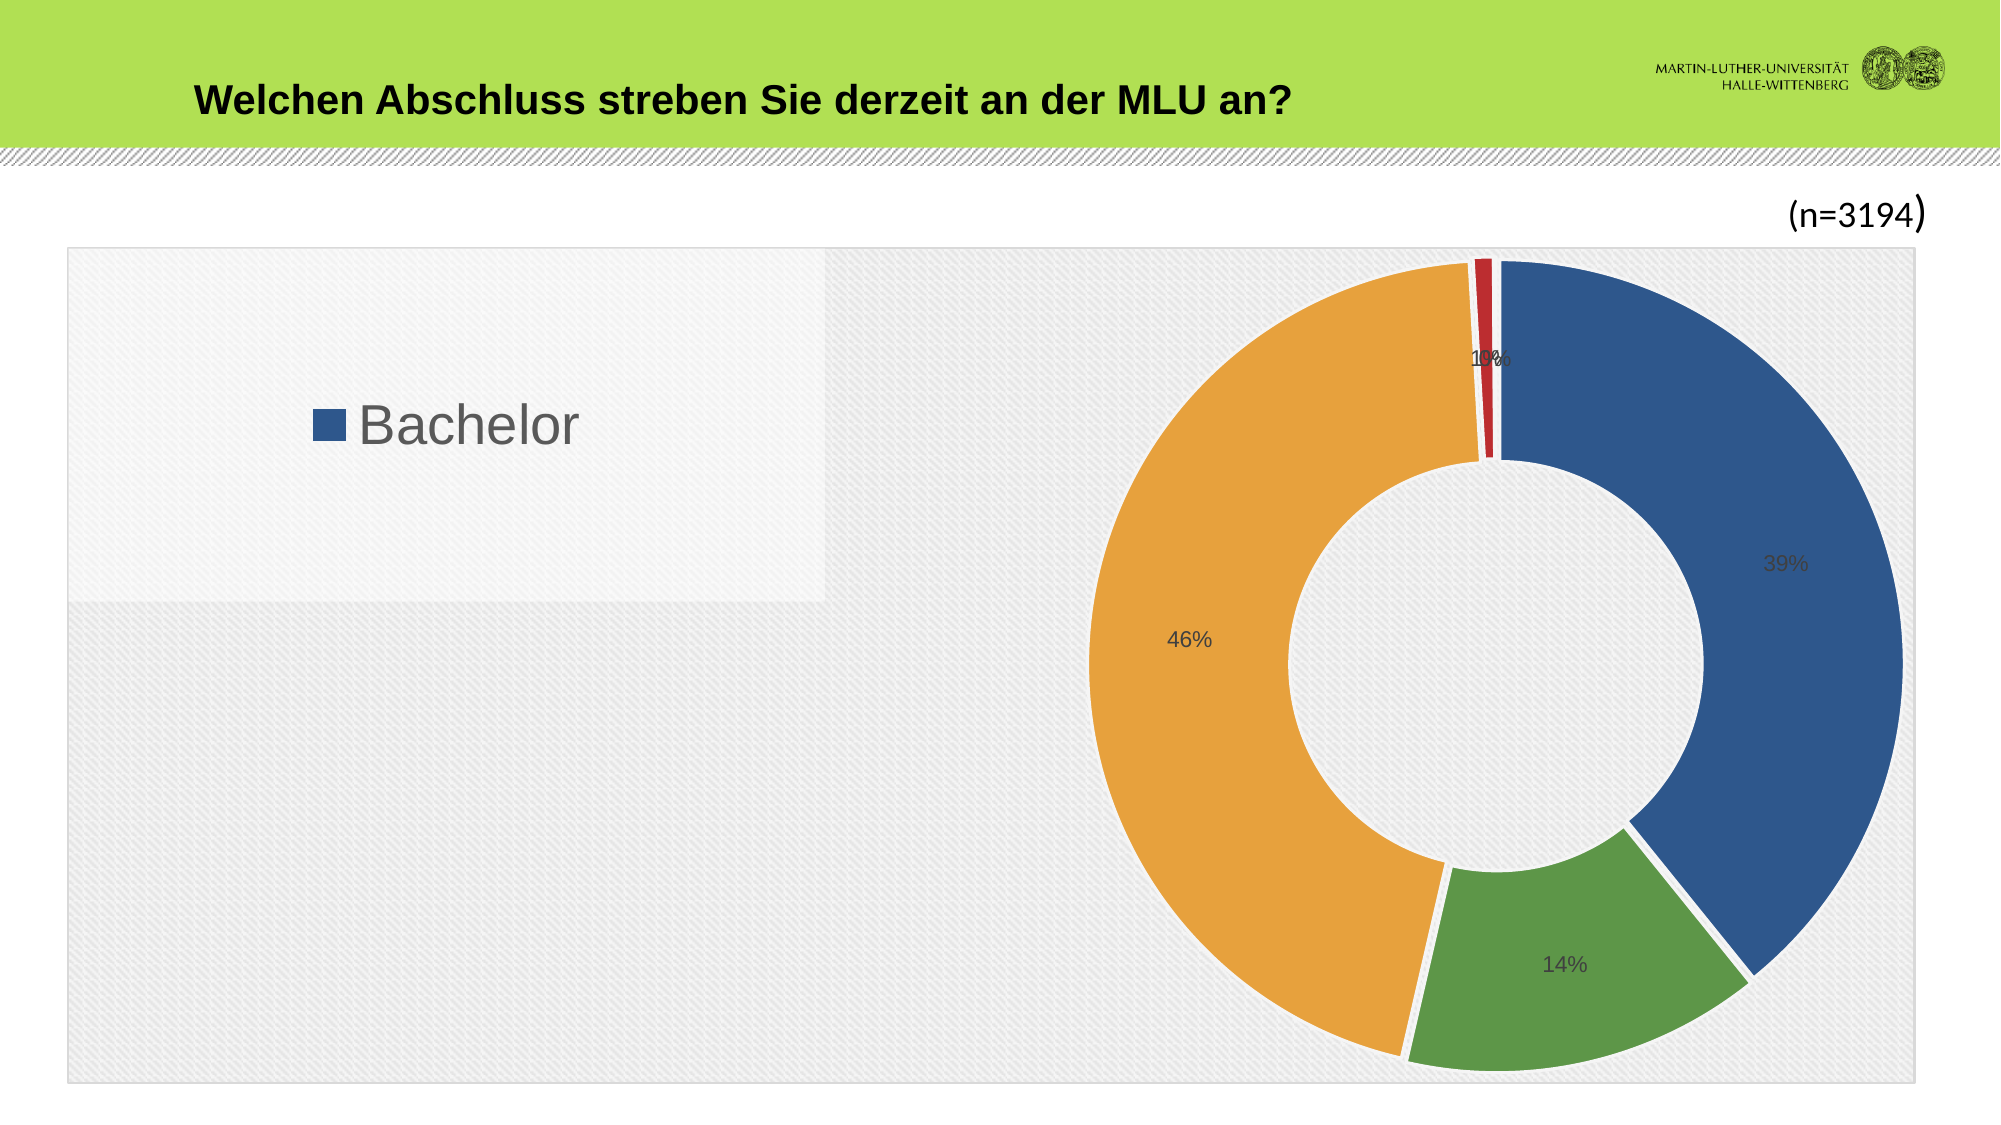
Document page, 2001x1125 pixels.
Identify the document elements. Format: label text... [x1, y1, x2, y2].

chart [66, 246, 1916, 1085]
text_box Welchen Abschluss streben Sie derzeit an der MLU an? [175, 65, 1302, 131]
title (n=3194) [36, 187, 1964, 1038]
picture [0, 148, 2000, 166]
picture [1656, 46, 1945, 90]
